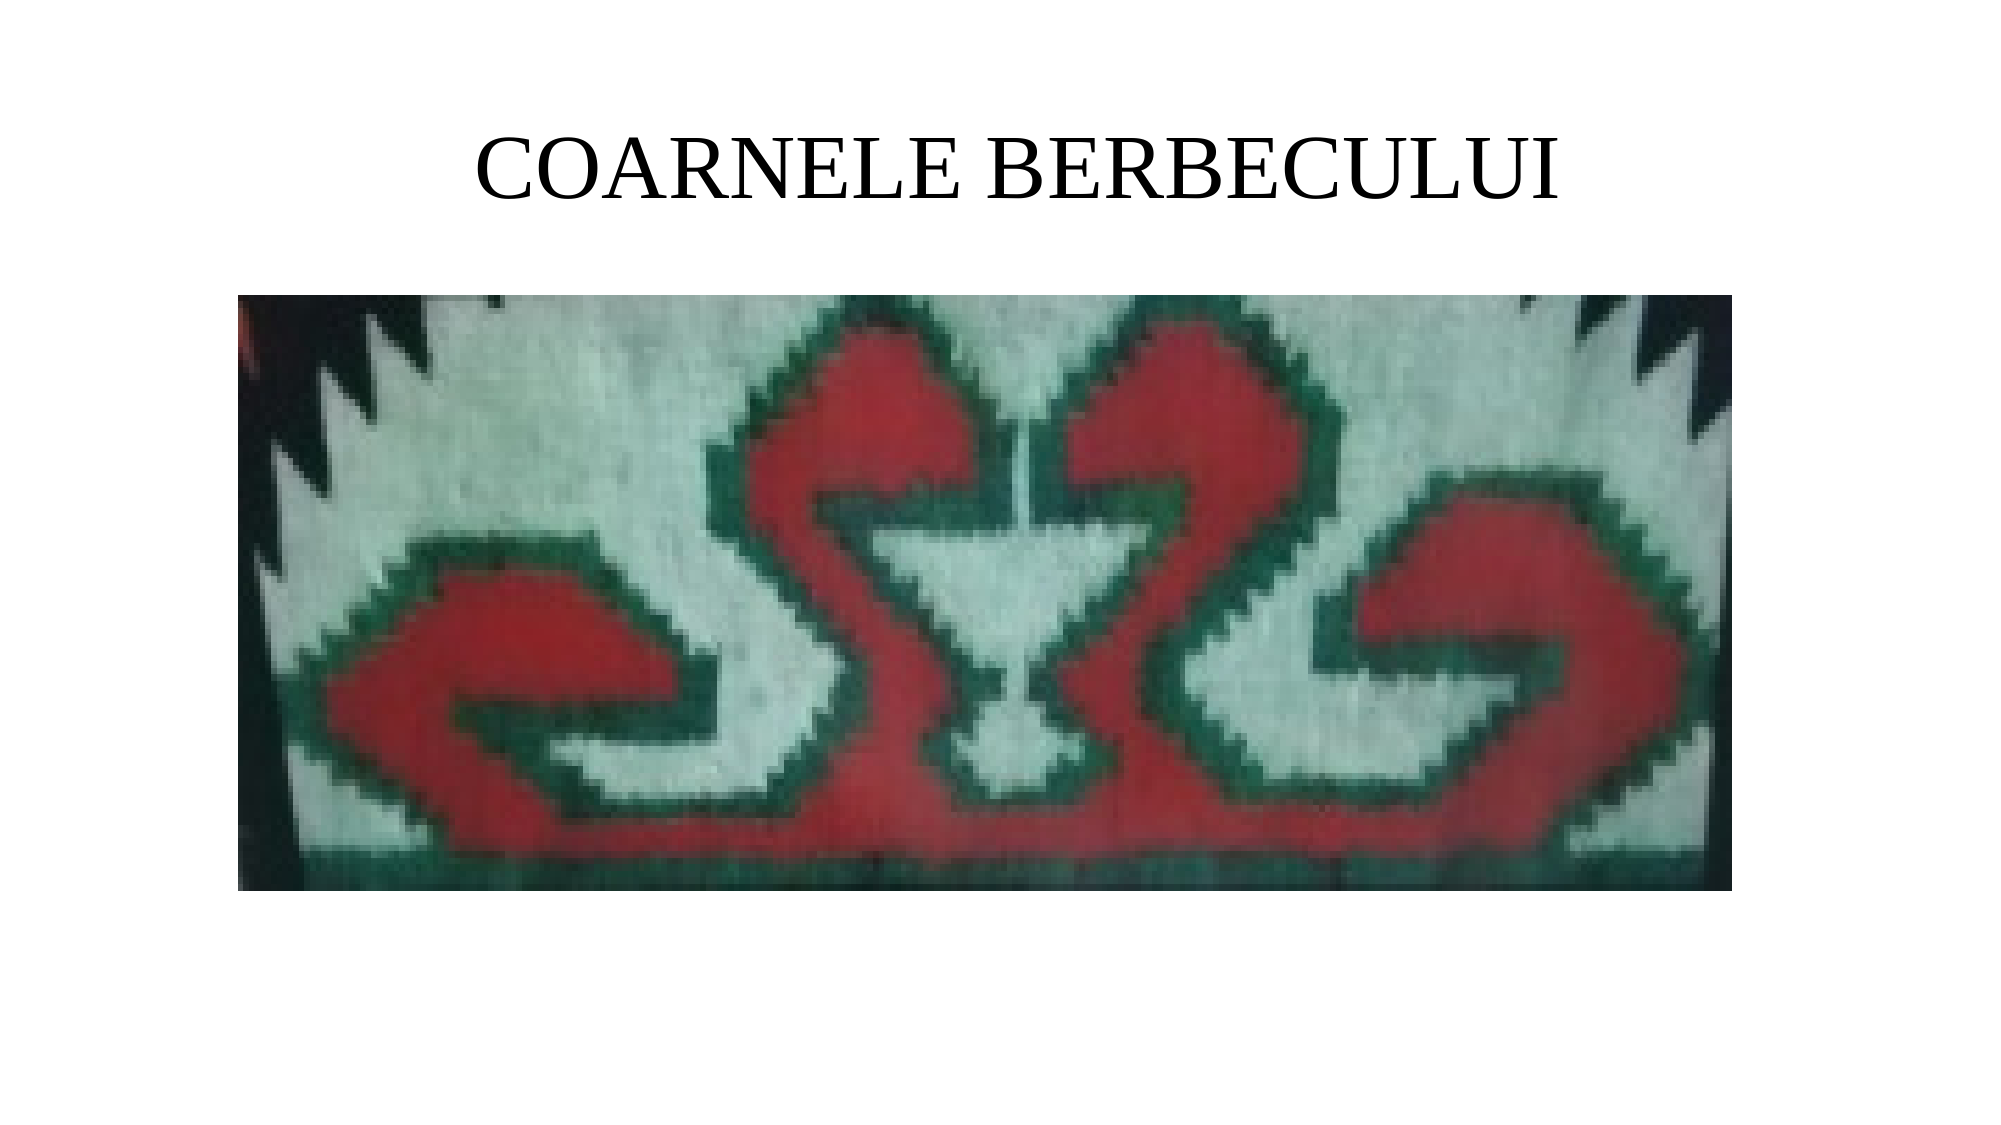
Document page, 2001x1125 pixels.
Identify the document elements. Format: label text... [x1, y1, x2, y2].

title COARNELE BERBECULUI [137, 59, 1863, 278]
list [238, 295, 1732, 891]
